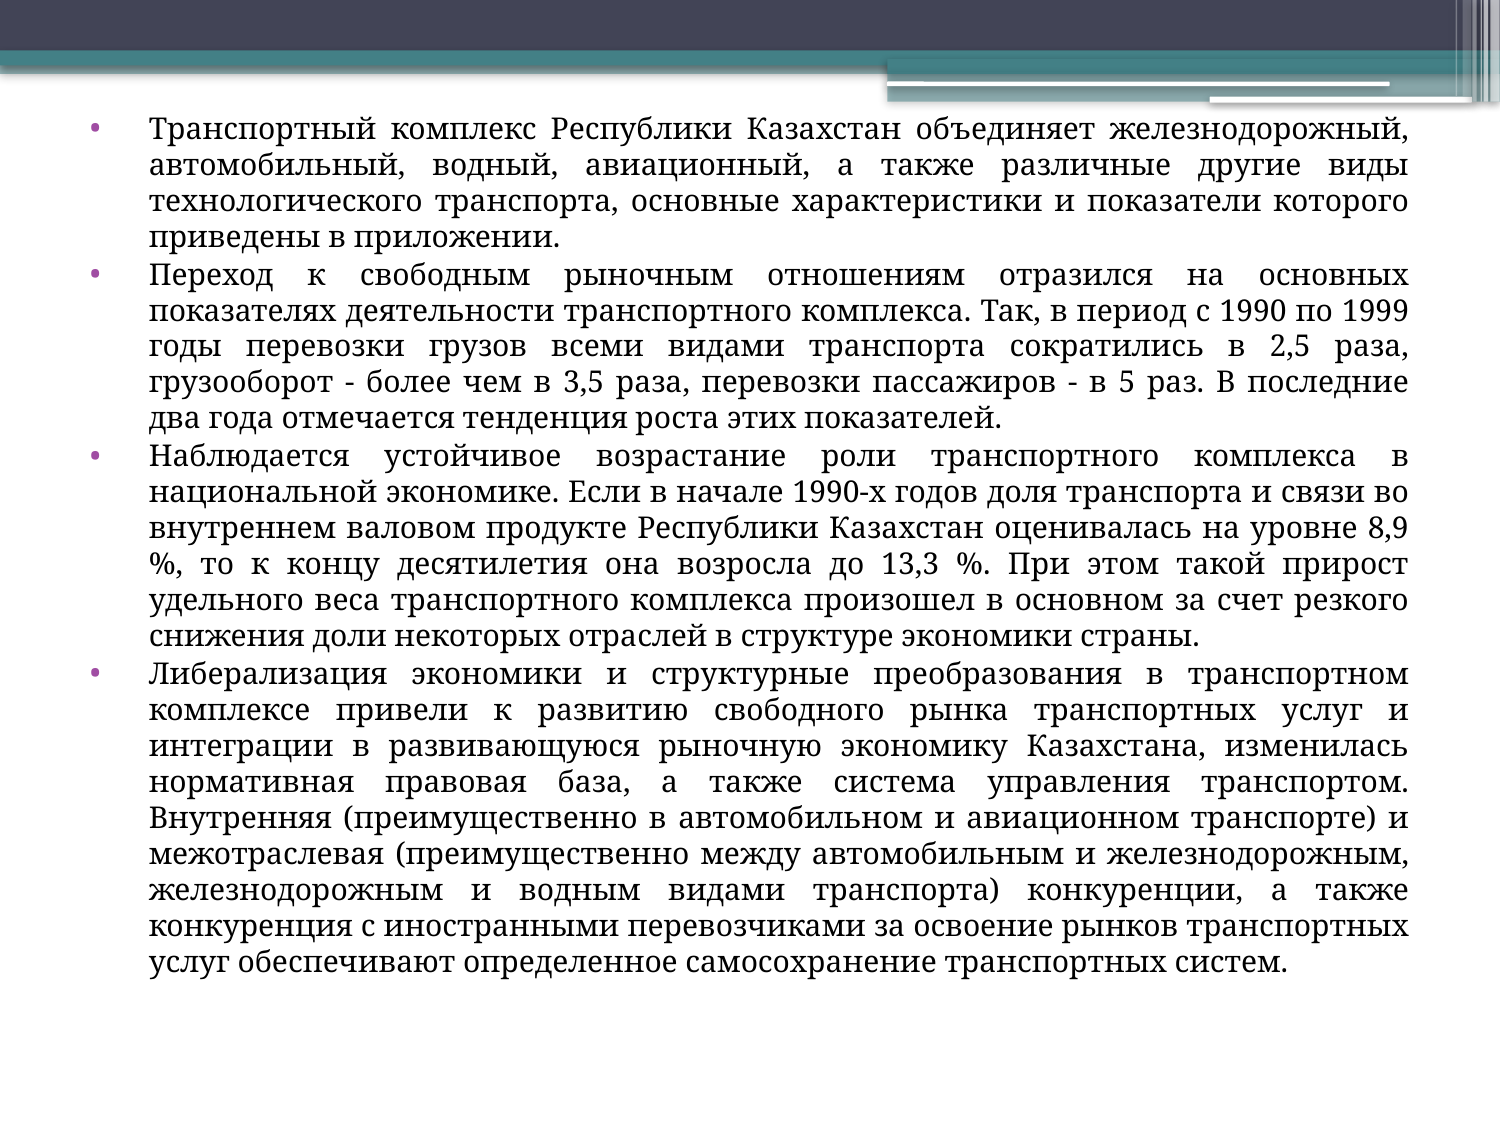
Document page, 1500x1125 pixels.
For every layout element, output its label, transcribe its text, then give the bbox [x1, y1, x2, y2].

list Транспортный комплекс Республики Казахстан объединяет железнодорожный, автомобильный, водный, авиационный, а также различные другие виды технологического транспорта, основные характеристики и показатели которого приведены в приложении. Переход к свободным рыночным отношениям отразился на основных показателях деятельности транспортного комплекса. Так, в период с 1990 по 1999 годы перевозки грузов всеми видами транспорта сократились в 2,5 раза, грузооборот - более чем в 3,5 раза, перевозки пассажиров - в 5 раз. В последние два года отмечается тенденция роста этих показателей. Наблюдается устойчивое возрастание роли транспортного комплекса в национальной экономике. Если в начале 1990-х годов доля транспорта и связи во внутреннем валовом продукте Республики Казахстан оценивалась на уровне 8,9 %, то к концу десятилетия она возросла до 13,3 %. При этом такой прирост удельного веса транспортного комплекса произошел в основном за счет резкого снижения доли некоторых отраслей в структуре экономики страны. Либерализация экономики и структурные преобразования в транспортном комплексе привели к развитию свободного рынка транспортных услуг и интеграции в развивающуюся рыночную экономику Казахстана, изменилась нормативная правовая база, а также система управления транспортом. Внутренняя (преимущественно в автомобильном и авиационном транспорте) и межотраслевая (преимущественно между автомобильным и железнодорожным, железнодорожным и водным видами транспорта) конкуренции, а также конкуренция с иностранными перевозчиками за освоение рынков транспортных услуг обеспечивают определенное самосохранение транспортных систем. [75, 101, 1425, 1067]
